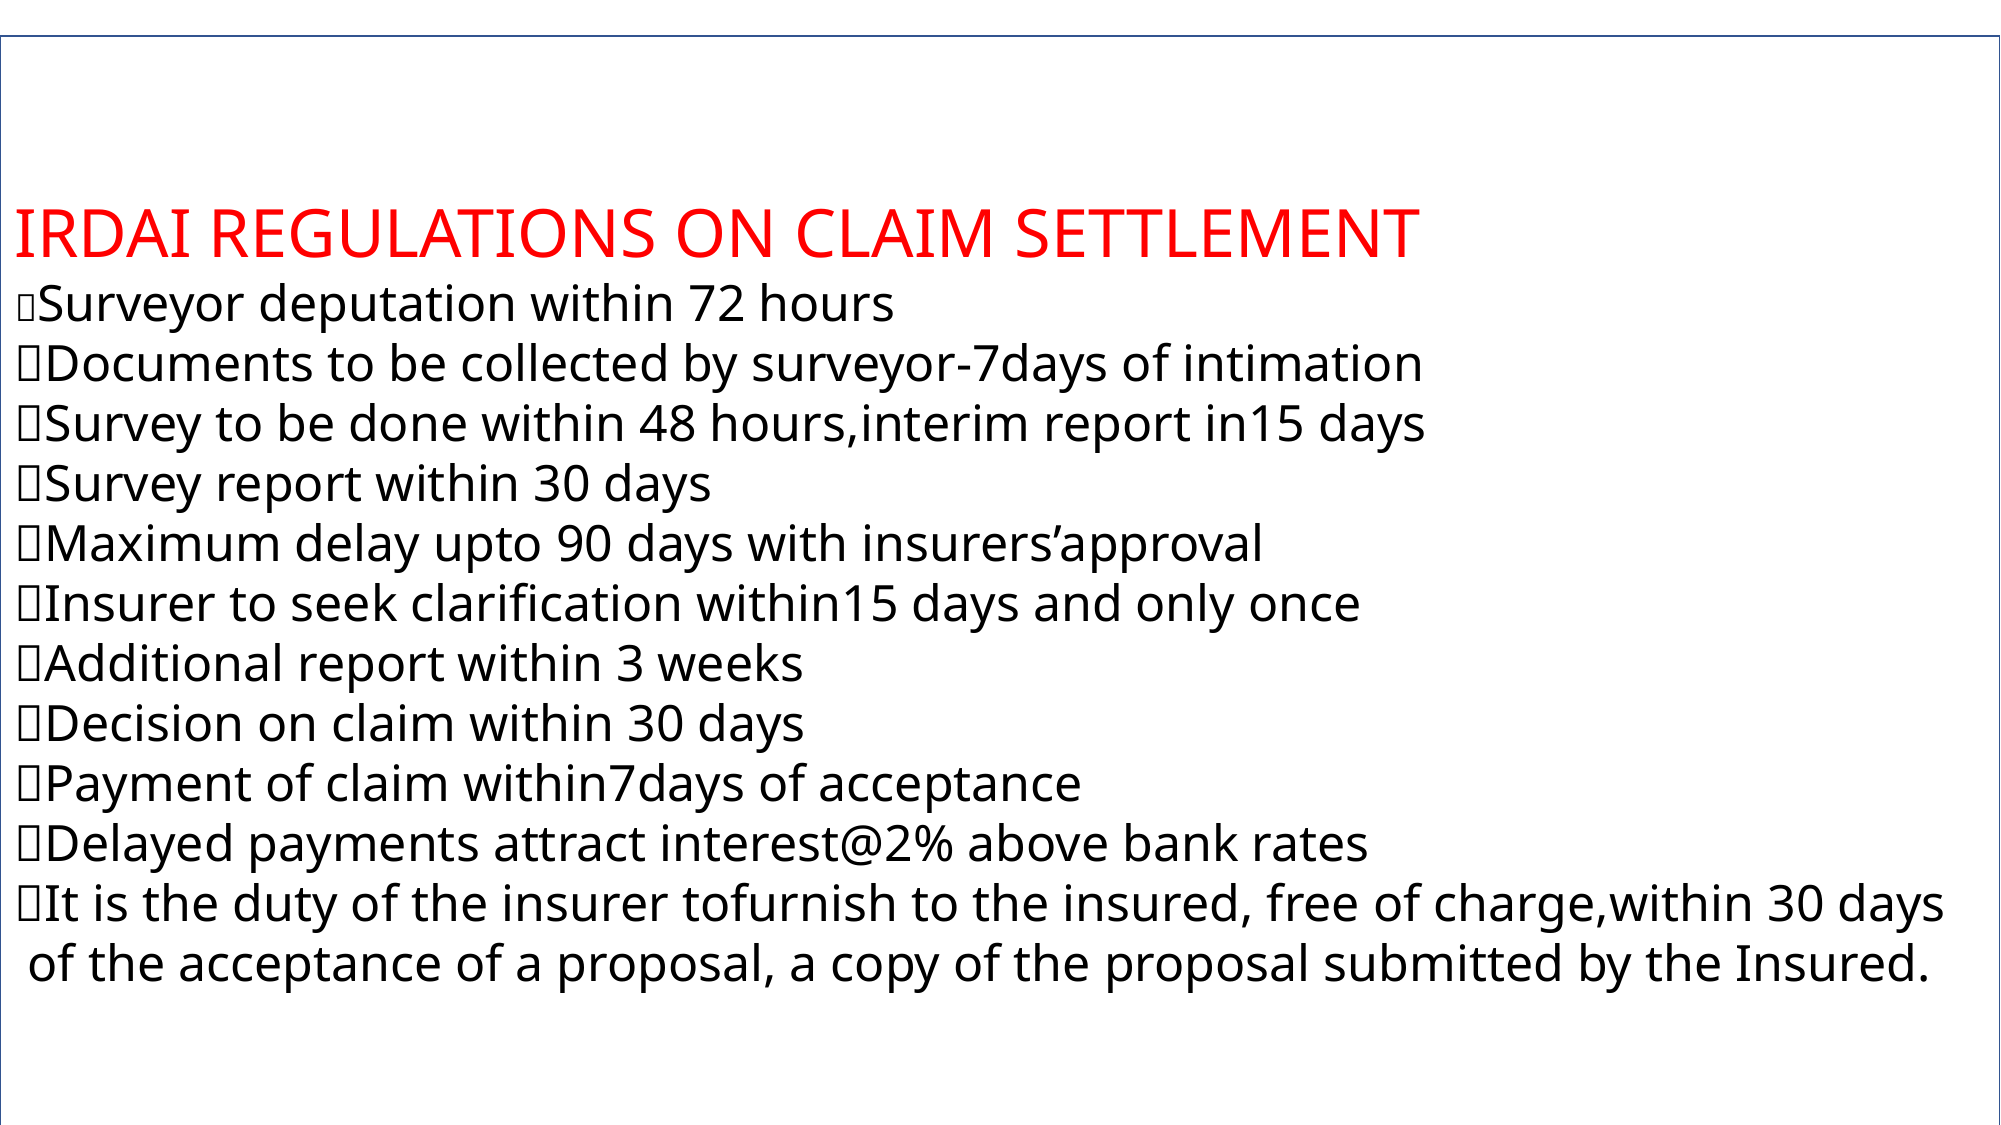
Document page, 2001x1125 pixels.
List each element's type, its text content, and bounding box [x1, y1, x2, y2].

text_box IRDAI REGULATIONS ON CLAIM SETTLEMENT Surveyor deputation within 72 hours Documents to be collected by surveyor-7days of intimation Survey to be done within 48 hours,interim report in15 days Survey report within 30 days Maximum delay upto 90 days with insurers’approval Insurer to seek clarification within15 days and only once Additional report within 3 weeks Decision on claim within 30 days Payment of claim within7days of acceptance Delayed payments attract interest@2% above bank rates It is the duty of the insurer tofurnish to the insured, free of charge,within 30 days of the acceptance of a proposal, a copy of the proposal submitted by the Insured. [0, 35, 2000, 1125]
